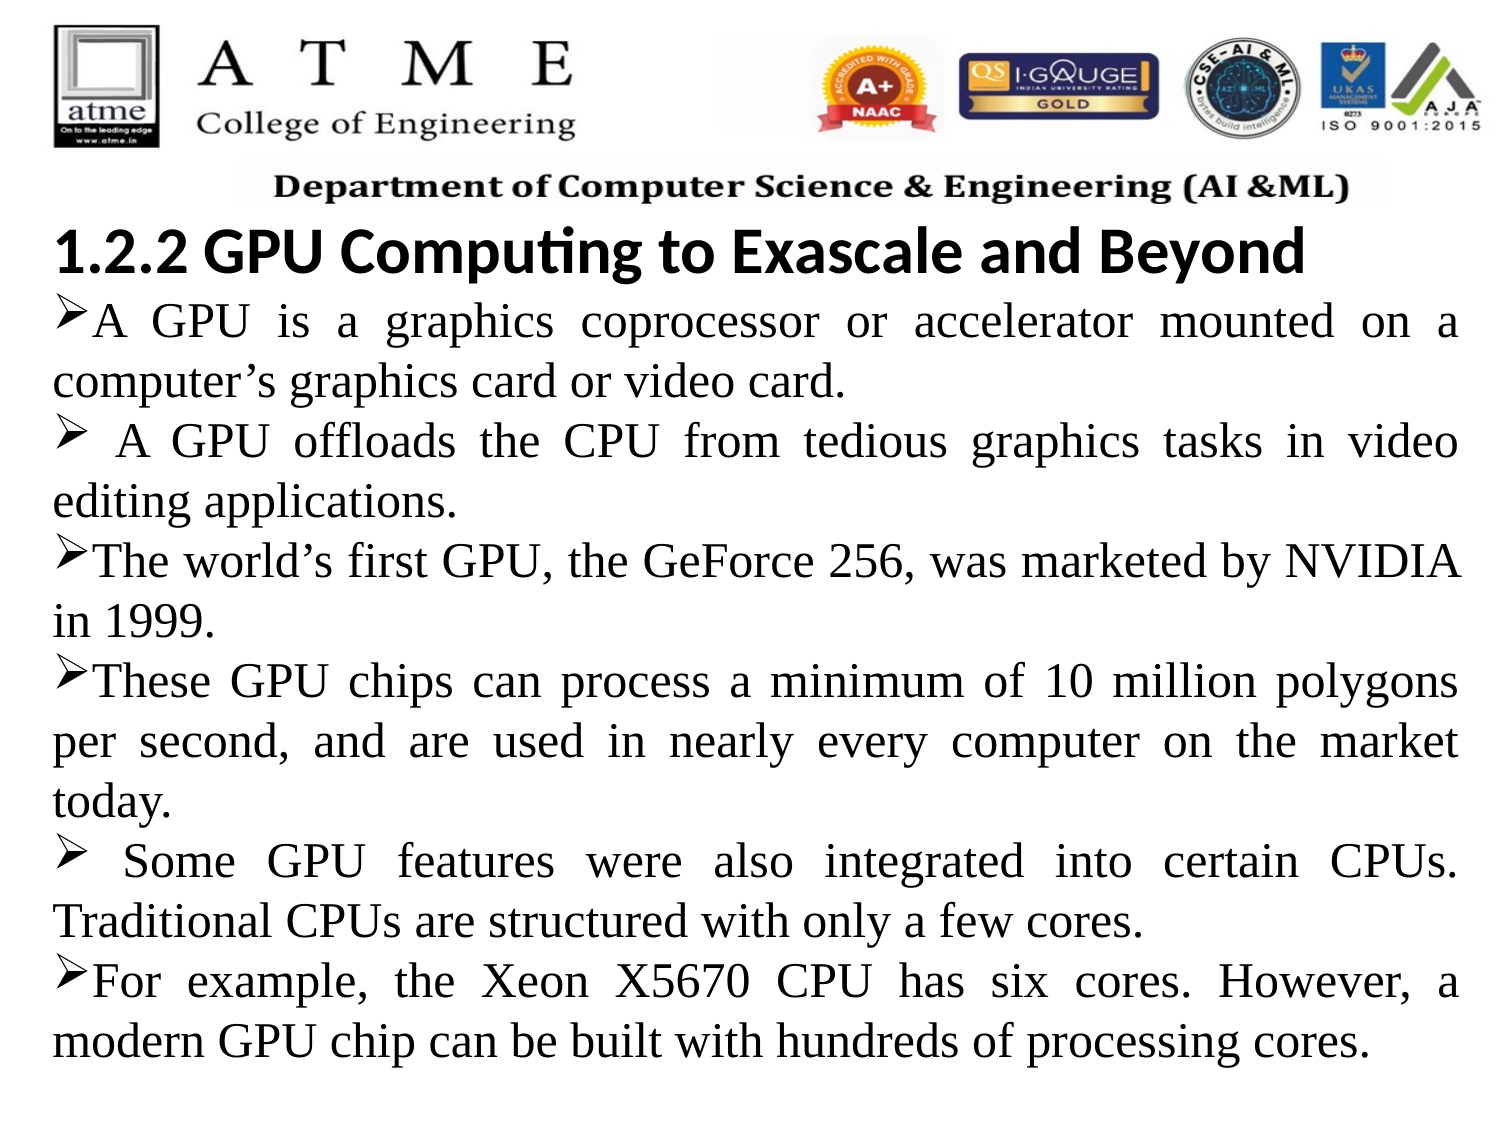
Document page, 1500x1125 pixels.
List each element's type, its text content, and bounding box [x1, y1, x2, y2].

text_box 1.2.2 GPU Computing to Exascale and Beyond A GPU is a graphics coprocessor or accelerator mounted on a computer’s graphics card or video card. A GPU offloads the CPU from tedious graphics tasks in video editing applications. The world’s first GPU, the GeForce 256, was marketed by NVIDIA in 1999. These GPU chips can process a minimum of 10 million polygons per second, and are used in nearly every computer on the market today. Some GPU features were also integrated into certain CPUs. Traditional CPUs are structured with only a few cores. For example, the Xeon X5670 CPU has six cores. However, a modern GPU chip can be built with hundreds of processing cores. [37, 234, 1475, 1125]
picture [24, 0, 1500, 226]
